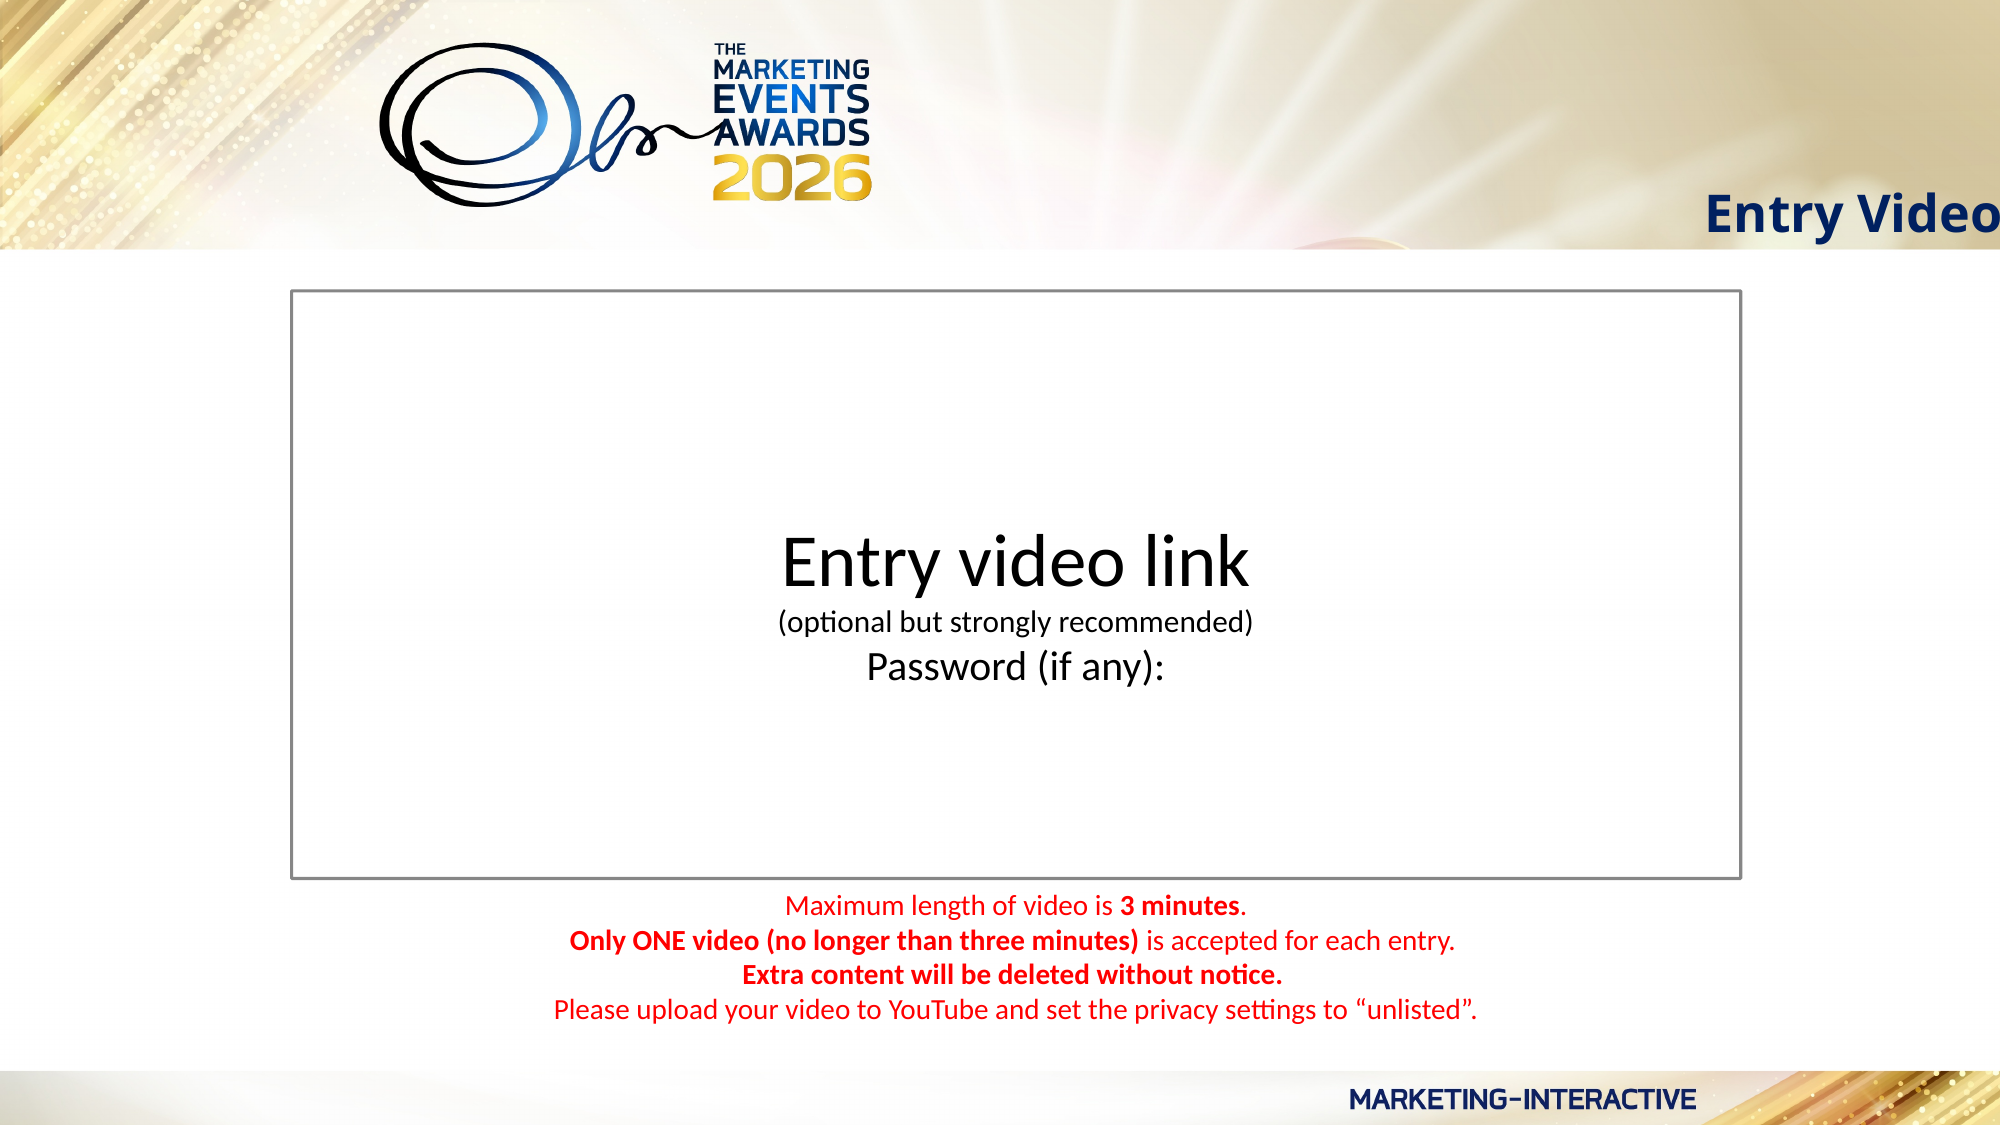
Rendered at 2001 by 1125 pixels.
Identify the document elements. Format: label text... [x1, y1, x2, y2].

picture [0, 0, 2000, 1125]
text_box Entry video link (optional but strongly recommended) Password (if any): [291, 290, 1741, 879]
text_box Maximum length of video is 3 minutes. Only ONE video (no longer than three minutes) is accepted for each entry. Extra content will be deleted without notice. Please upload your video to YouTube and set the privacy settings to “unlisted”. [291, 879, 1741, 1033]
text_box Entry Video [1690, 168, 2000, 256]
